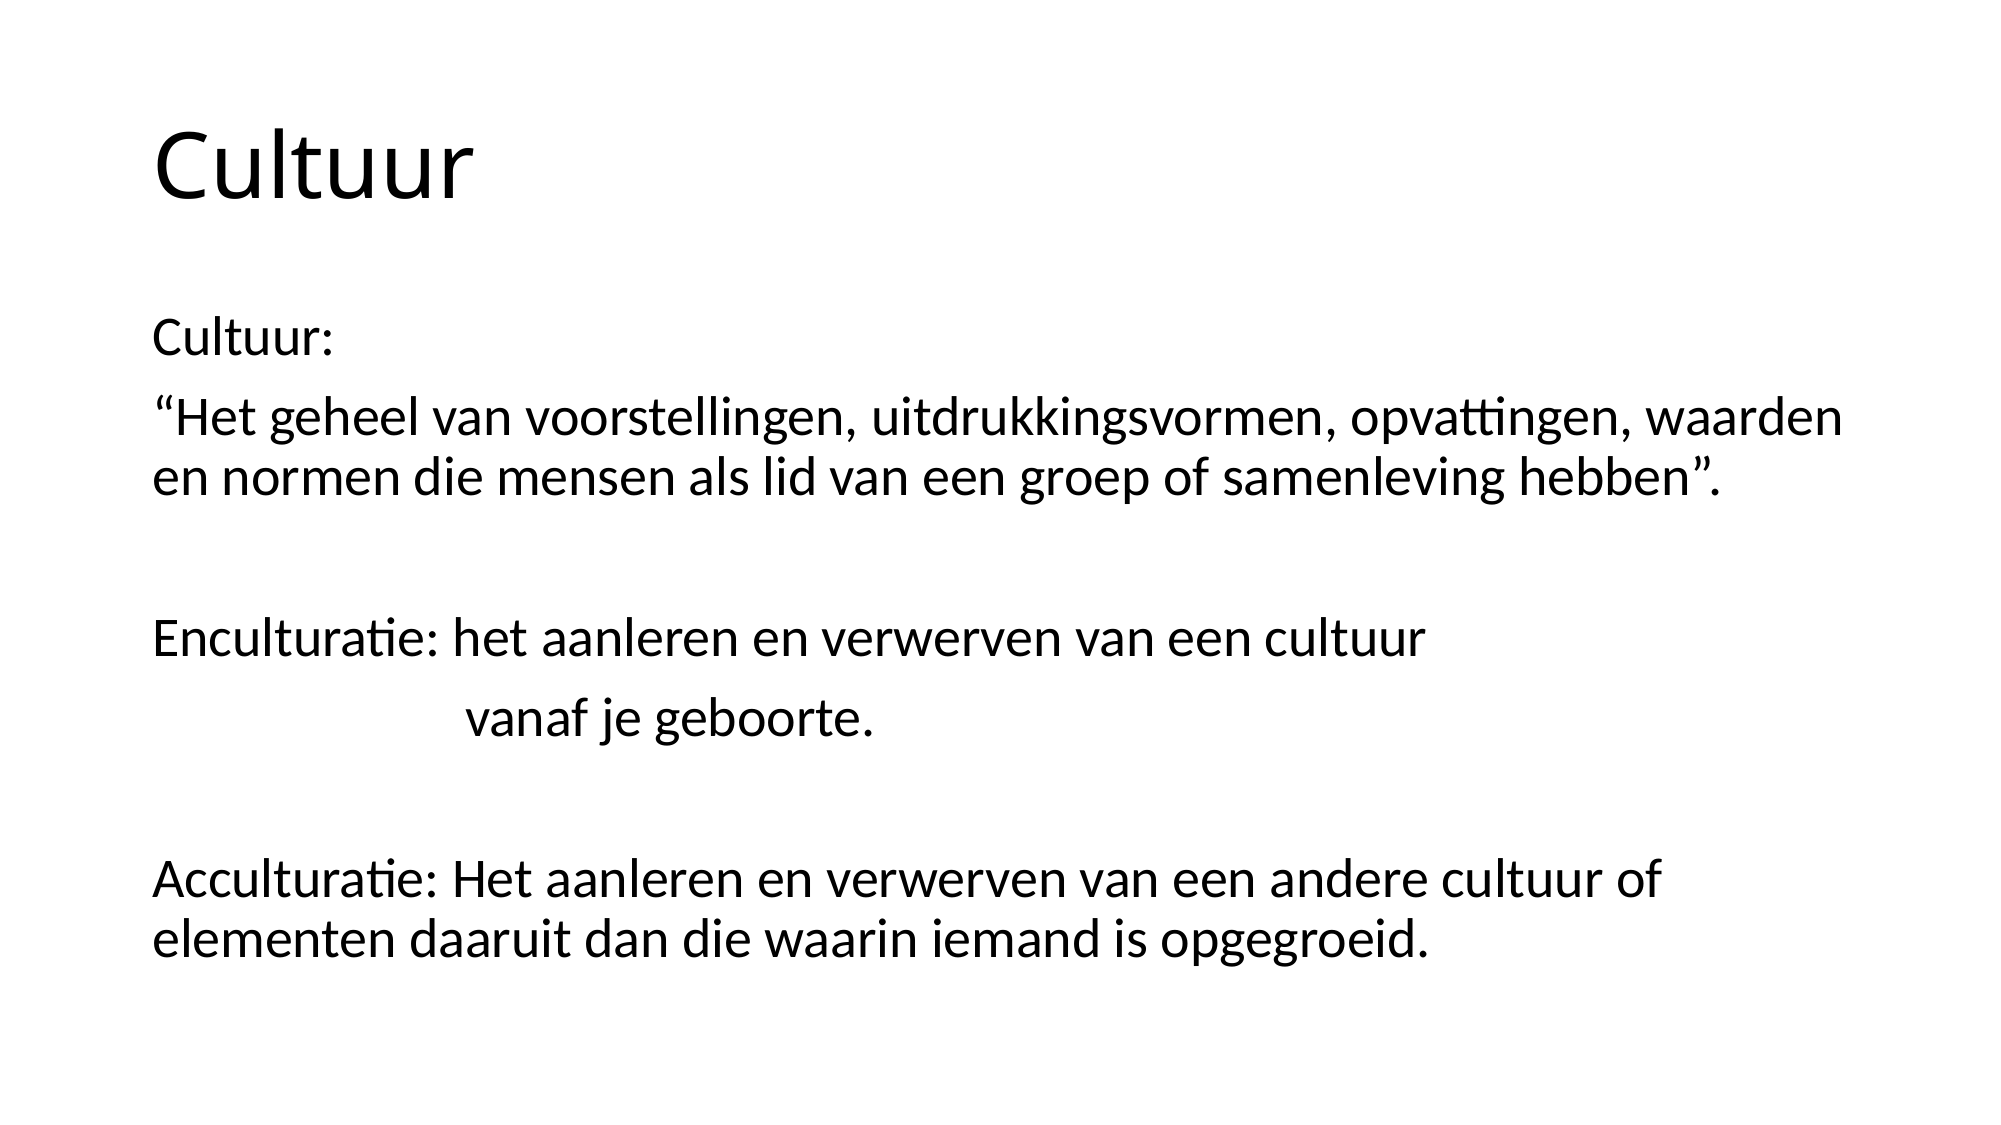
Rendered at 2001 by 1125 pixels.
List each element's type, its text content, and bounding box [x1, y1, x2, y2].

list Cultuur: “Het geheel van voorstellingen, uitdrukkingsvormen, opvattingen, waarden en normen die mensen als lid van een groep of samenleving hebben”. Enculturatie: het aanleren en verwerven van een cultuur vanaf je geboorte. Acculturatie: Het aanleren en verwerven van een andere cultuur of elementen daaruit dan die waarin iemand is opgegroeid. [137, 299, 1863, 1014]
title Cultuur [137, 59, 1863, 278]
